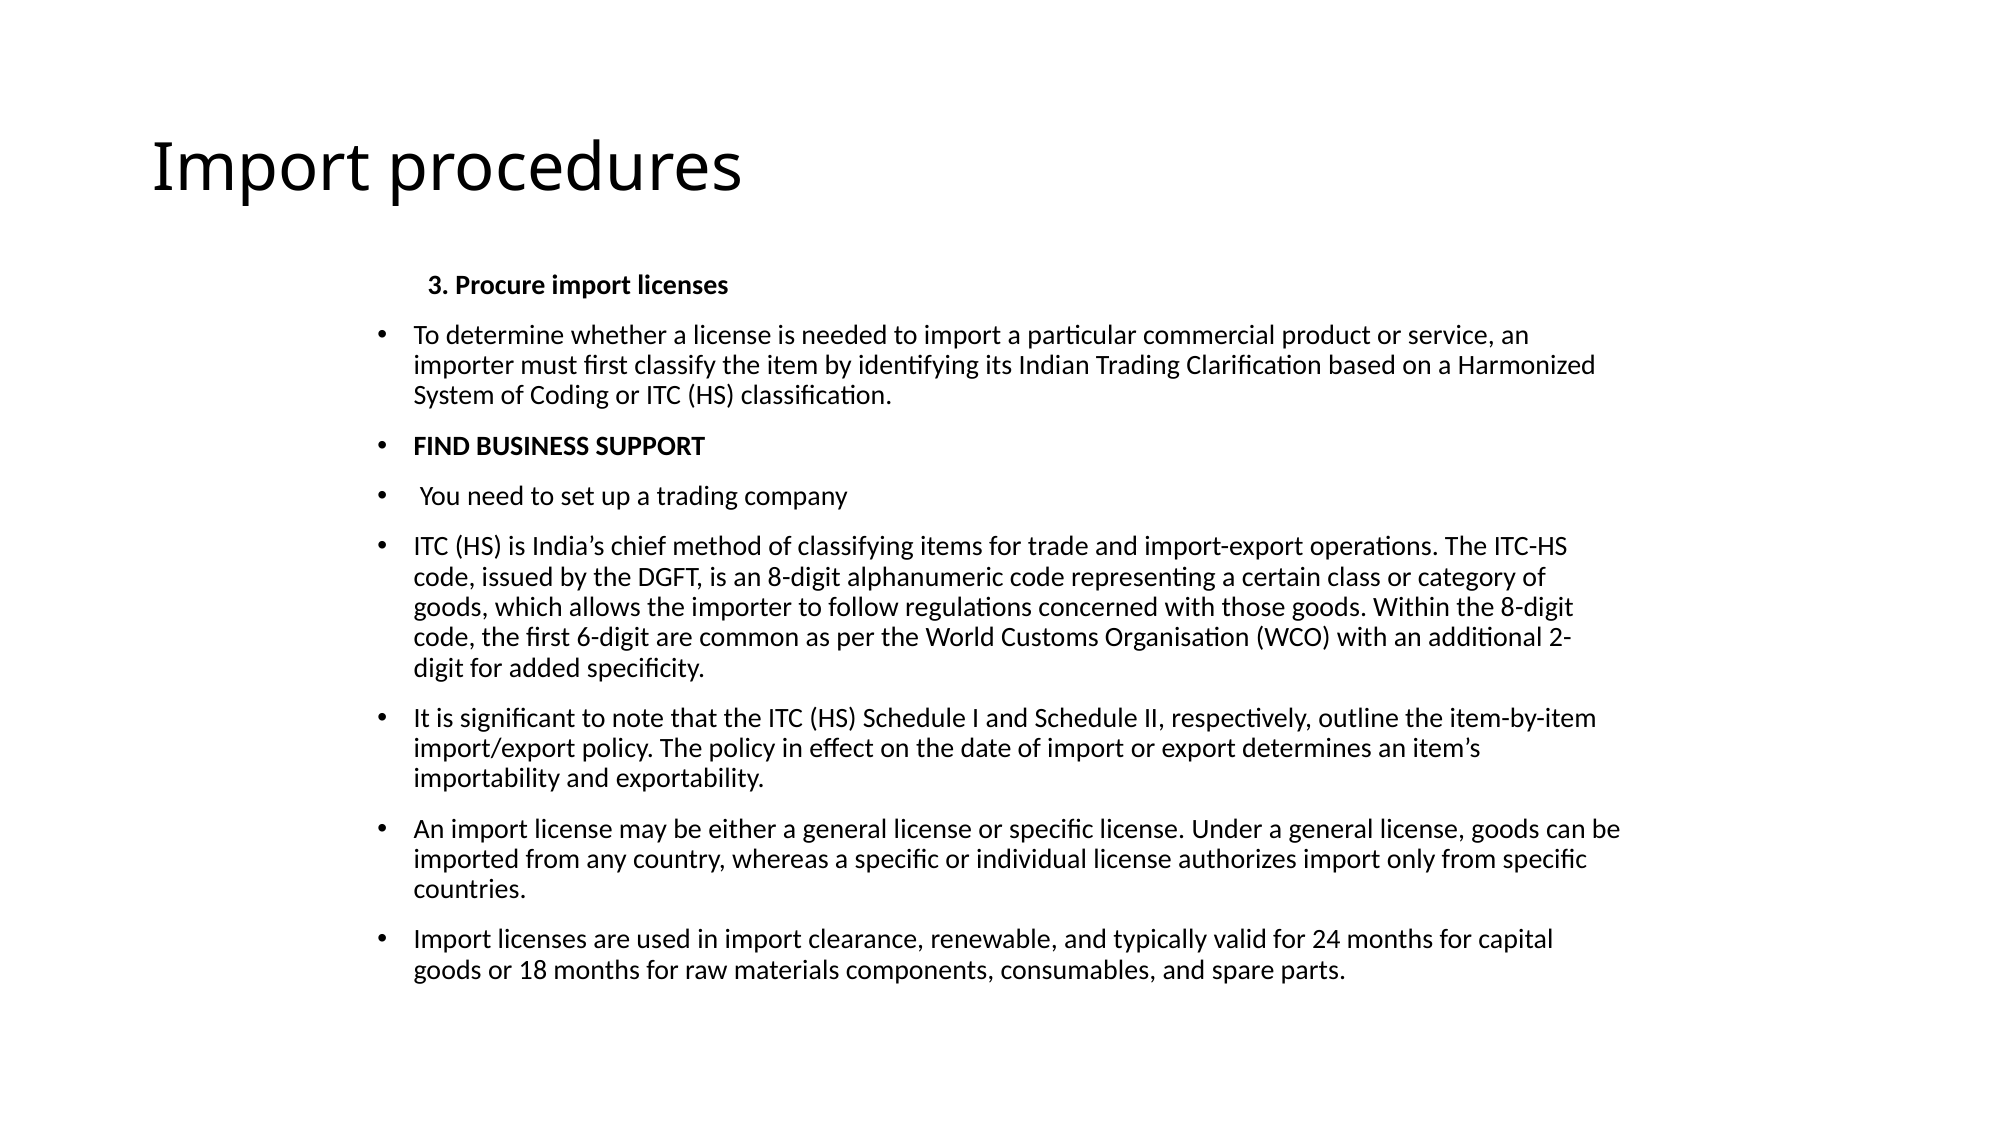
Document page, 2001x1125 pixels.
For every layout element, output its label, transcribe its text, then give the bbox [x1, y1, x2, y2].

title Import procedures [137, 59, 1863, 278]
list 3. Procure import licenses To determine whether a license is needed to import a particular commercial product or service, an importer must first classify the item by identifying its Indian Trading Clarification based on a Harmonized System of Coding or ITC (HS) classification. FIND BUSINESS SUPPORT You need to set up a trading company ITC (HS) is India’s chief method of classifying items for trade and import-export operations. The ITC-HS code, issued by the DGFT, is an 8-digit alphanumeric code representing a certain class or category of goods, which allows the importer to follow regulations concerned with those goods. Within the 8-digit code, the first 6-digit are common as per the World Customs Organisation (WCO) with an additional 2-digit for added specificity. It is significant to note that the ITC (HS) Schedule I and Schedule II, respectively, outline the item-by-item import/export policy. The policy in effect on the date of import or export determines an item’s importability and exportability. An import license may be either a general license or specific license. Under a general license, goods can be imported from any country, whereas a specific or individual license authorizes import only from specific countries. Import licenses are used in import clearance, renewable, and typically valid for 24 months for capital goods or 18 months for raw materials components, consumables, and spare parts. [362, 262, 1638, 1000]
